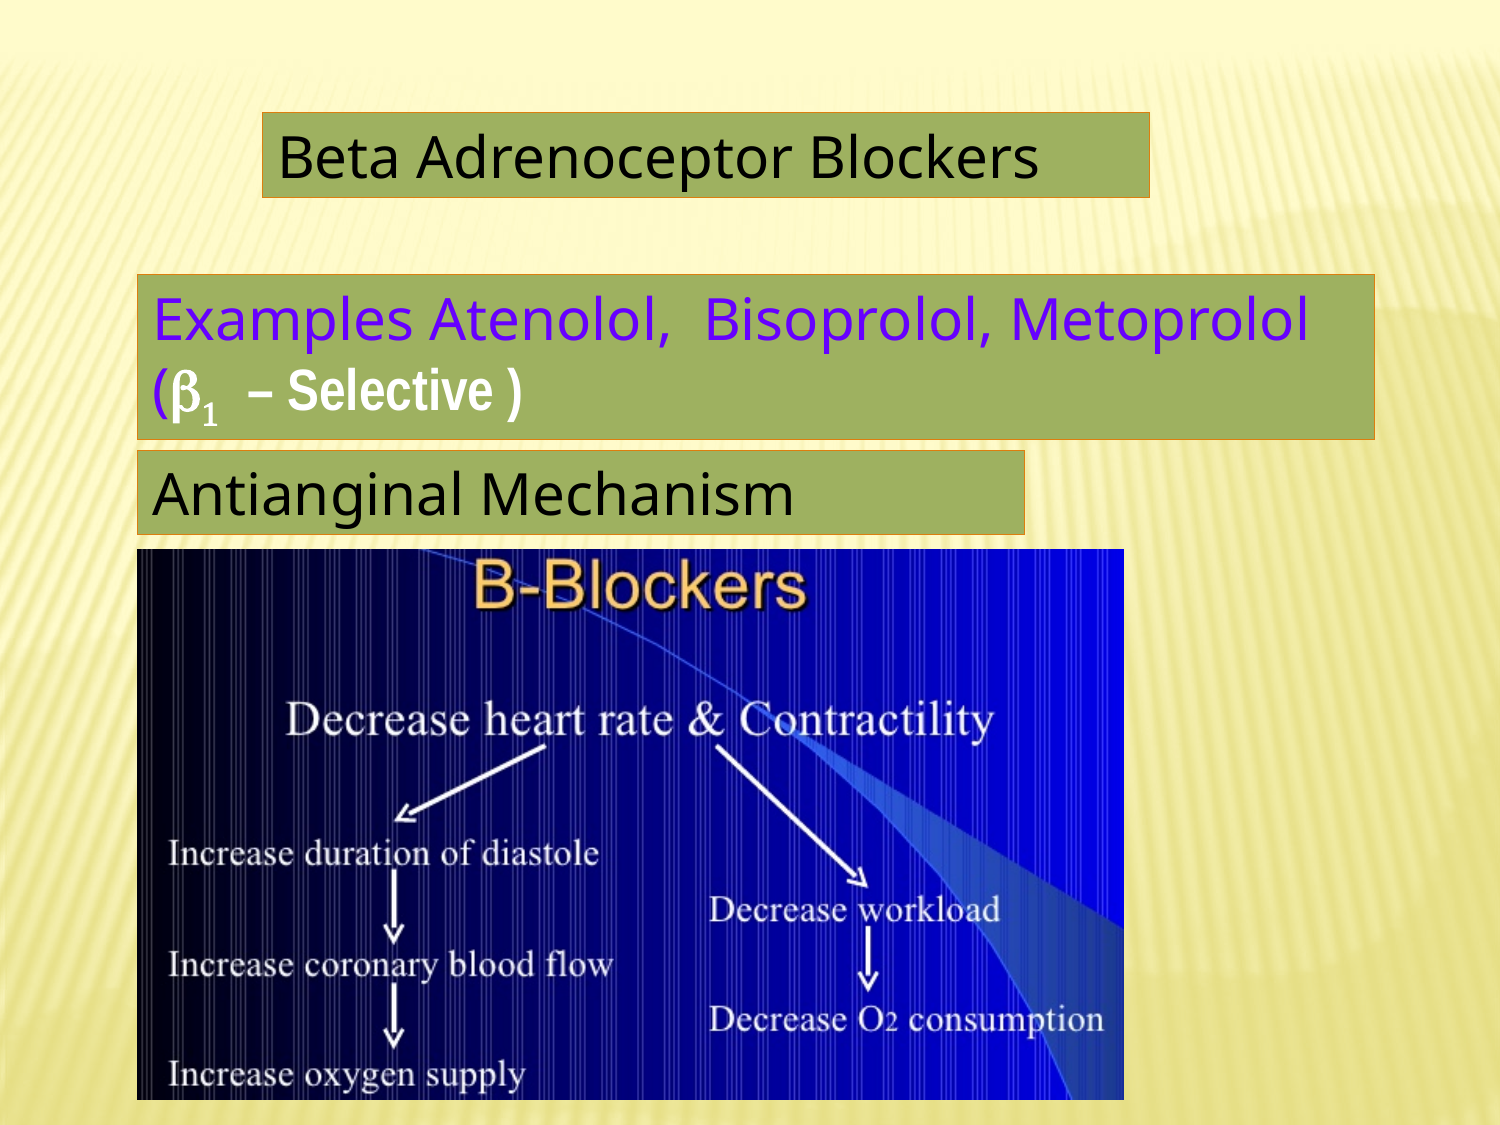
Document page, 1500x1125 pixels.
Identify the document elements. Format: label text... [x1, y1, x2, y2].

text_box Examples Atenolol, Bisoprolol, Metoprolol (b1 – Selective ) [137, 274, 1375, 440]
picture [137, 549, 1124, 1101]
text_box Beta Adrenoceptor Blockers [262, 112, 1150, 198]
text_box Antianginal Mechanism [137, 450, 1025, 535]
